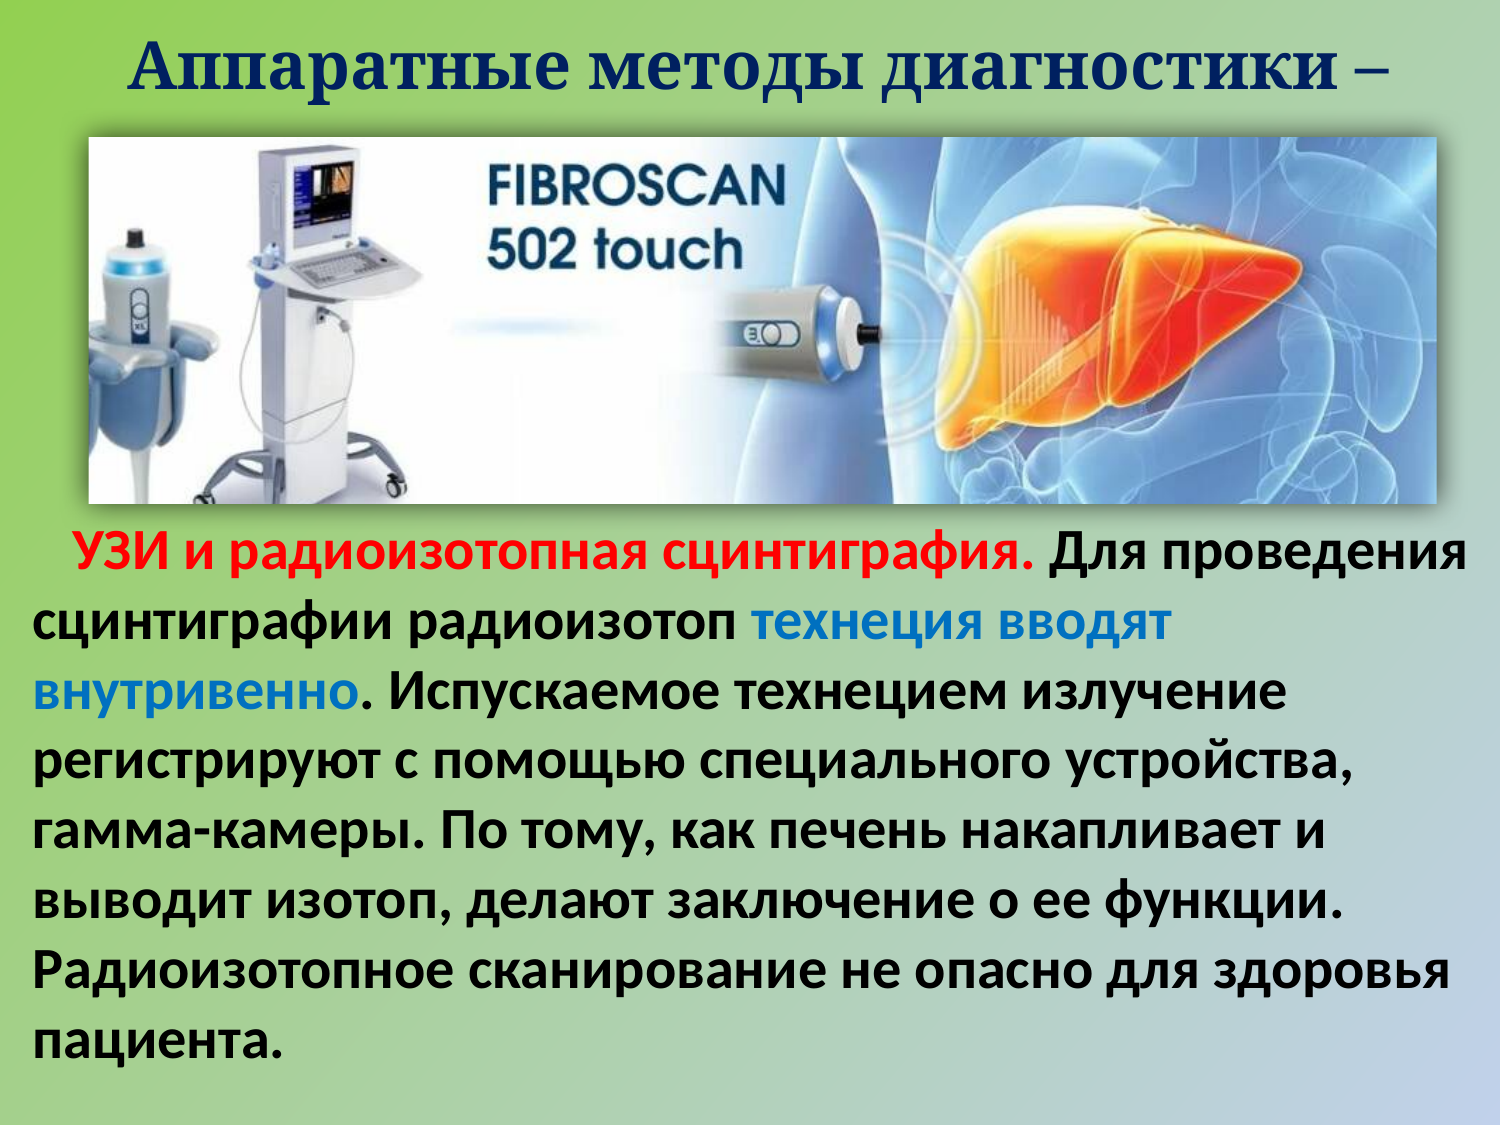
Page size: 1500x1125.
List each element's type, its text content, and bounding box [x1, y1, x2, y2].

picture [88, 137, 1437, 504]
title Аппаратные методы диагностики – [83, 0, 1434, 121]
text_box УЗИ и радиоизотопная сцинтиграфия. Для проведения сцинтиграфии радиоизотоп технеция вводят внутривенно. Испускаемое технецием излучение регистрируют с помощью специального устройства, гамма-камеры. По тому, как печень накапливает и выводит изотоп, делают заключение о ее функции. Радиоизотопное сканирование не опасно для здоровья пациента. [17, 503, 1500, 1078]
